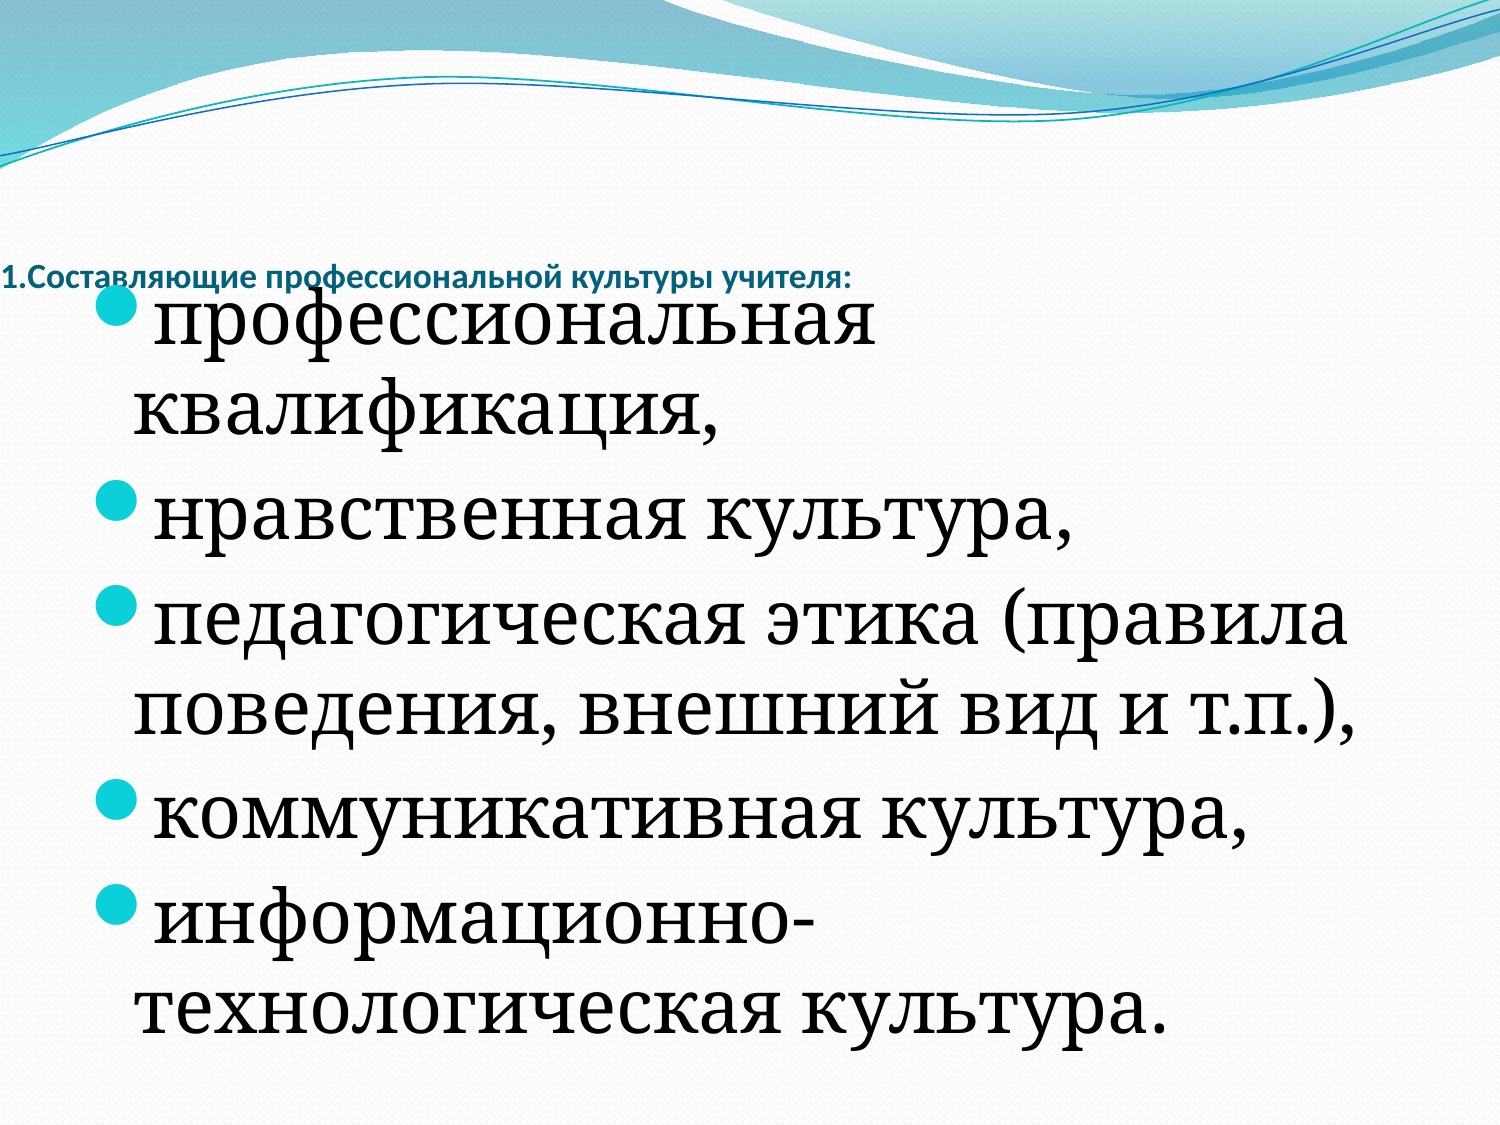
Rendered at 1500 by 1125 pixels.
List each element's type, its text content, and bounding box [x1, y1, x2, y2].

list профессиональная квалификация, нравственная культура, педагогическая этика (правила поведения, внешний вид и т.п.), коммуникативная культура, информационно-технологическая культура. [75, 262, 1425, 1067]
title 1.Составляющие профессиональной культуры учителя: [0, 117, 1500, 338]
